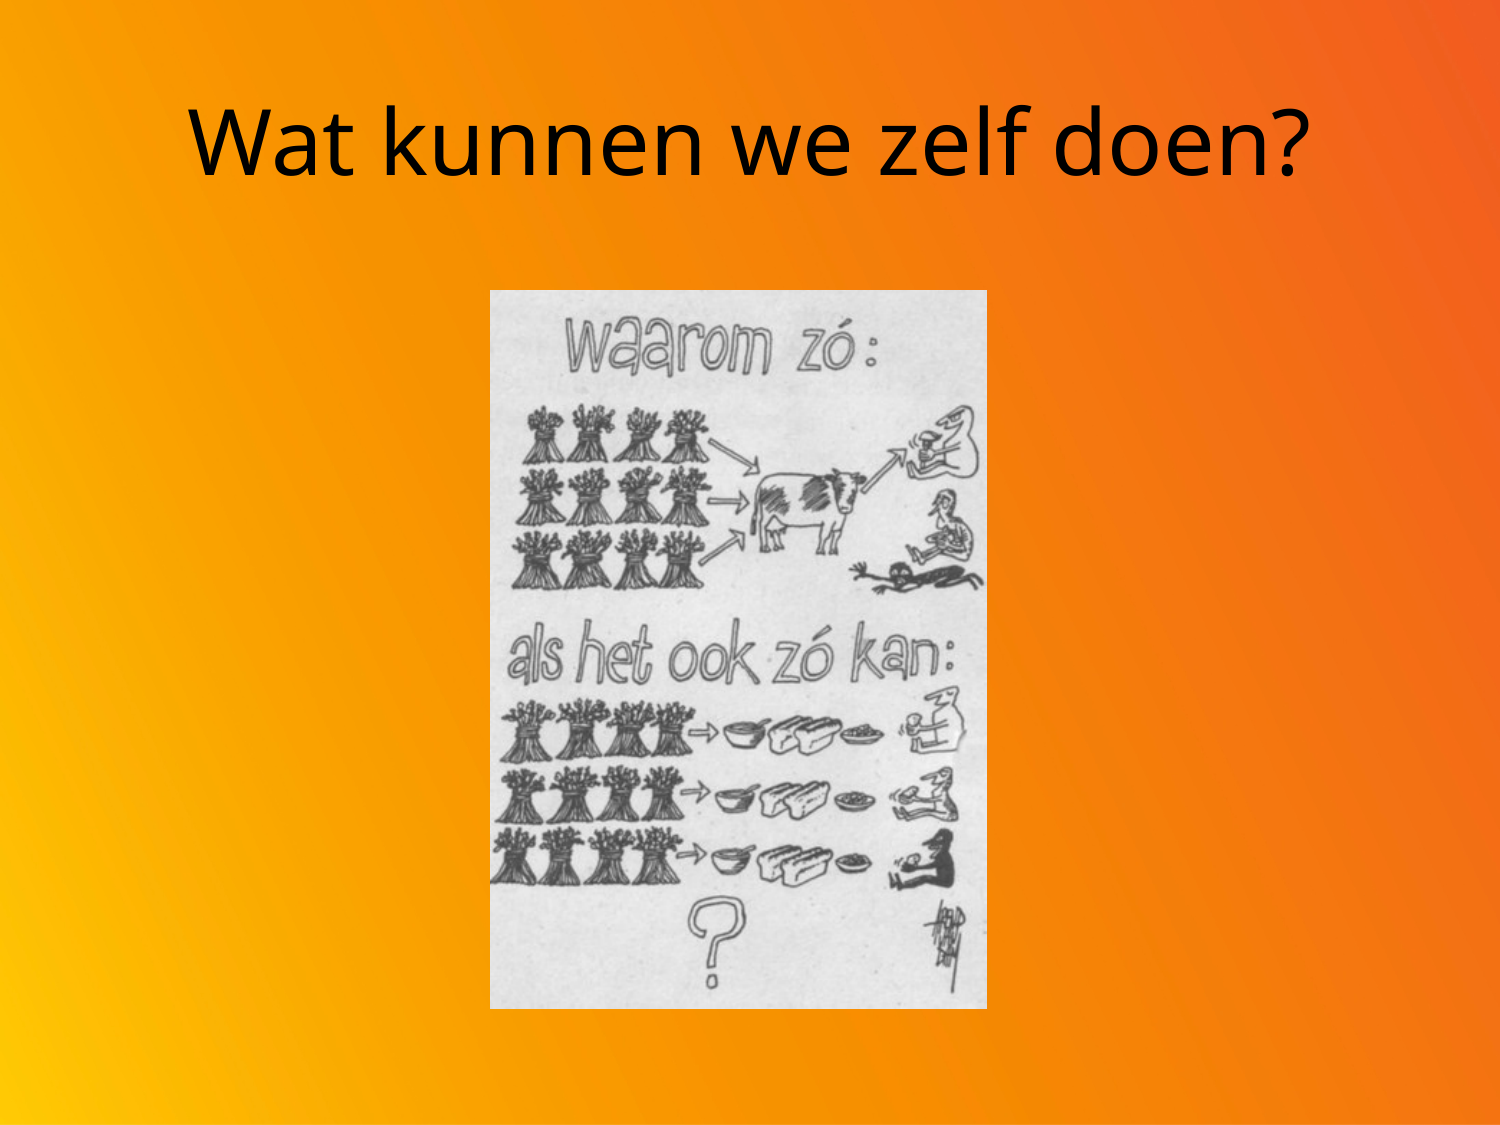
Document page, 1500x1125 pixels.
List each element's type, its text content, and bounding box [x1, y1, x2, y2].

picture [0, 0, 1500, 1125]
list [489, 290, 988, 1009]
title Wat kunnen we zelf doen? [75, 45, 1425, 233]
